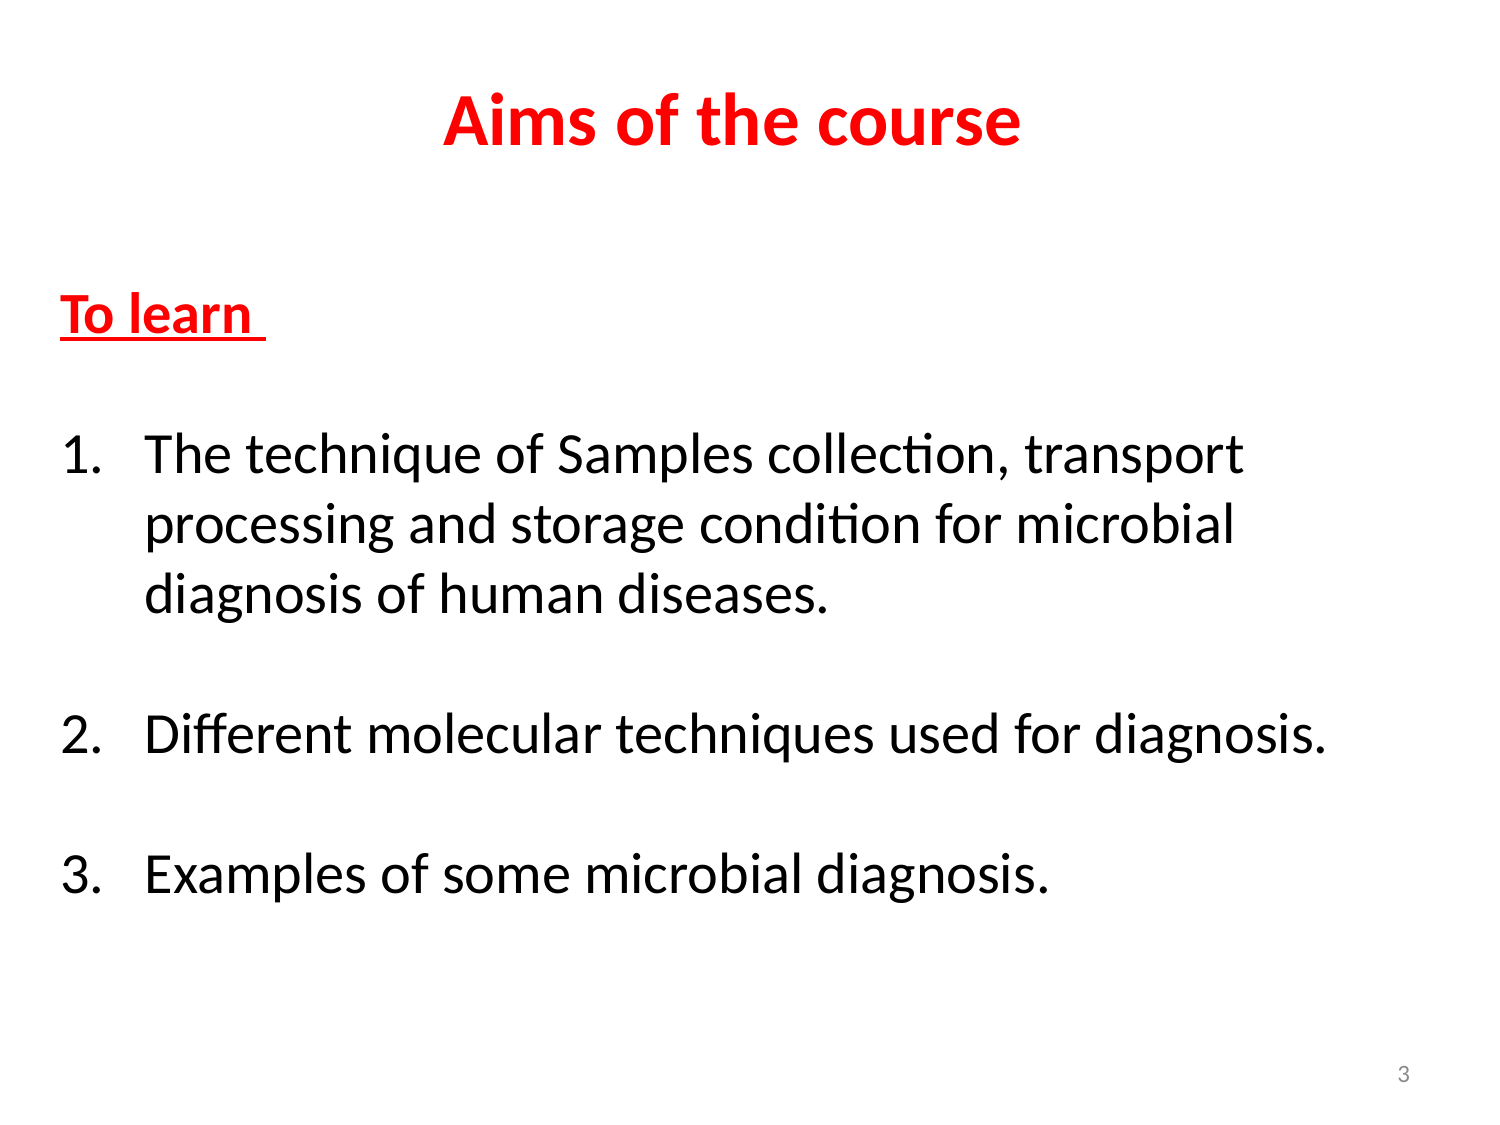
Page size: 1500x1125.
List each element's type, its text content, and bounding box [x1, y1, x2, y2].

text_box Aims of the course [45, 62, 1437, 168]
text_box To learn The technique of Samples collection, transport processing and storage condition for microbial diagnosis of human diseases. Different molecular techniques used for diagnosis. Examples of some microbial diagnosis. [45, 267, 1437, 1053]
slide_number 2 [1074, 1053, 1425, 1103]
